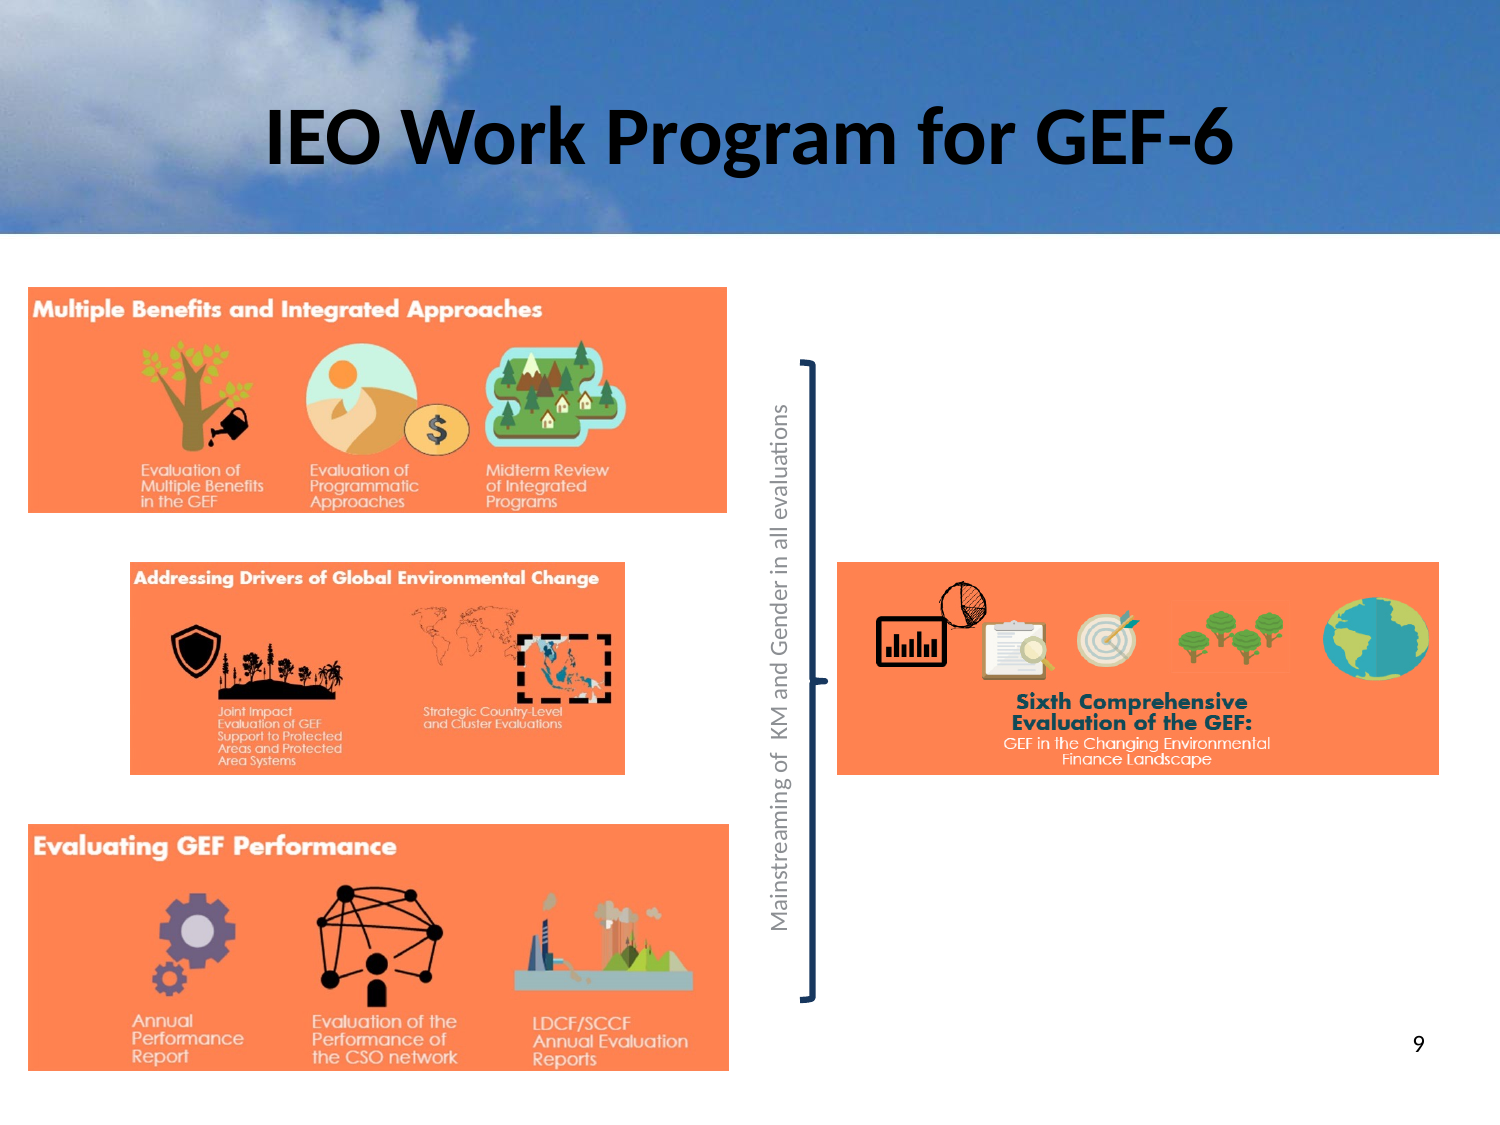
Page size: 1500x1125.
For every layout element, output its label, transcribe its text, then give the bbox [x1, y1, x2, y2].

picture [800, 0, 1500, 1125]
text_box Mainstreaming of KM and Gender in all evaluations [754, 0, 800, 1125]
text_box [28, 824, 729, 1071]
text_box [130, 562, 626, 776]
slide_number 9 [1074, 1012, 1425, 1073]
text_box [800, 362, 826, 1000]
title IEO Work Program for GEF-6 [36, 36, 754, 226]
picture [0, 0, 754, 1125]
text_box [28, 287, 728, 513]
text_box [837, 562, 1439, 776]
title IEO Work Program for GEF-6 [800, 36, 1463, 226]
